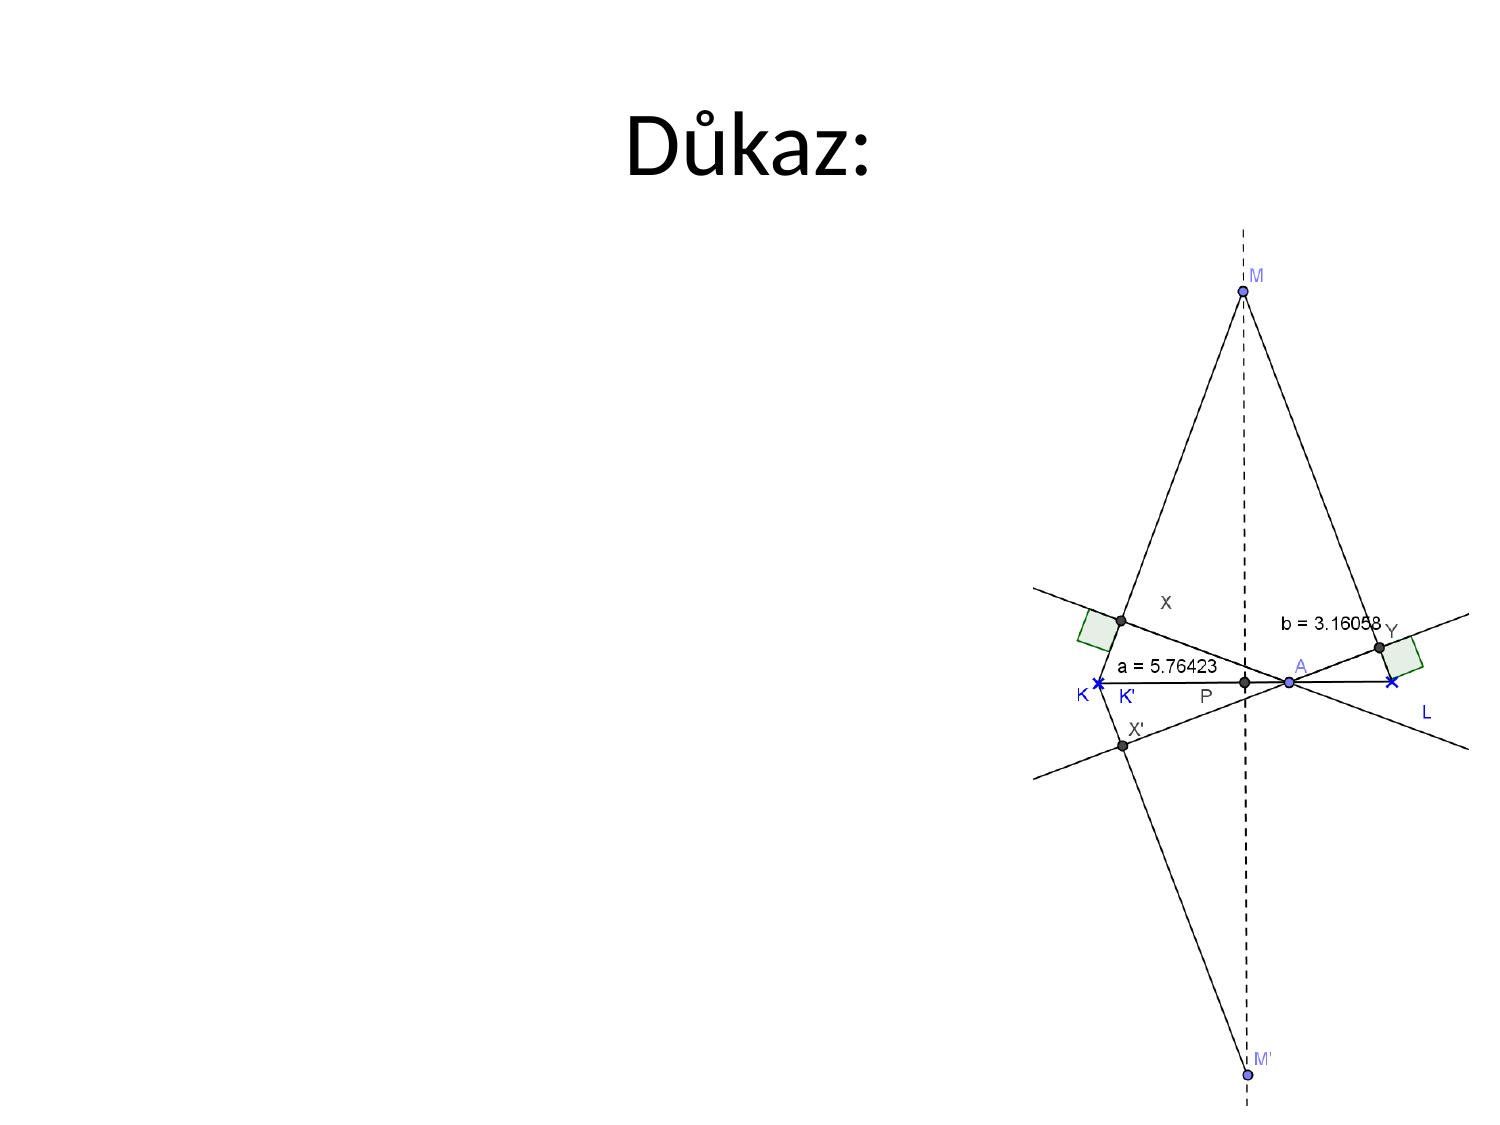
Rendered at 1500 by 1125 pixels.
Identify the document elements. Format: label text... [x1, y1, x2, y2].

title Důkaz: [75, 45, 1425, 233]
picture [1033, 229, 1469, 1107]
